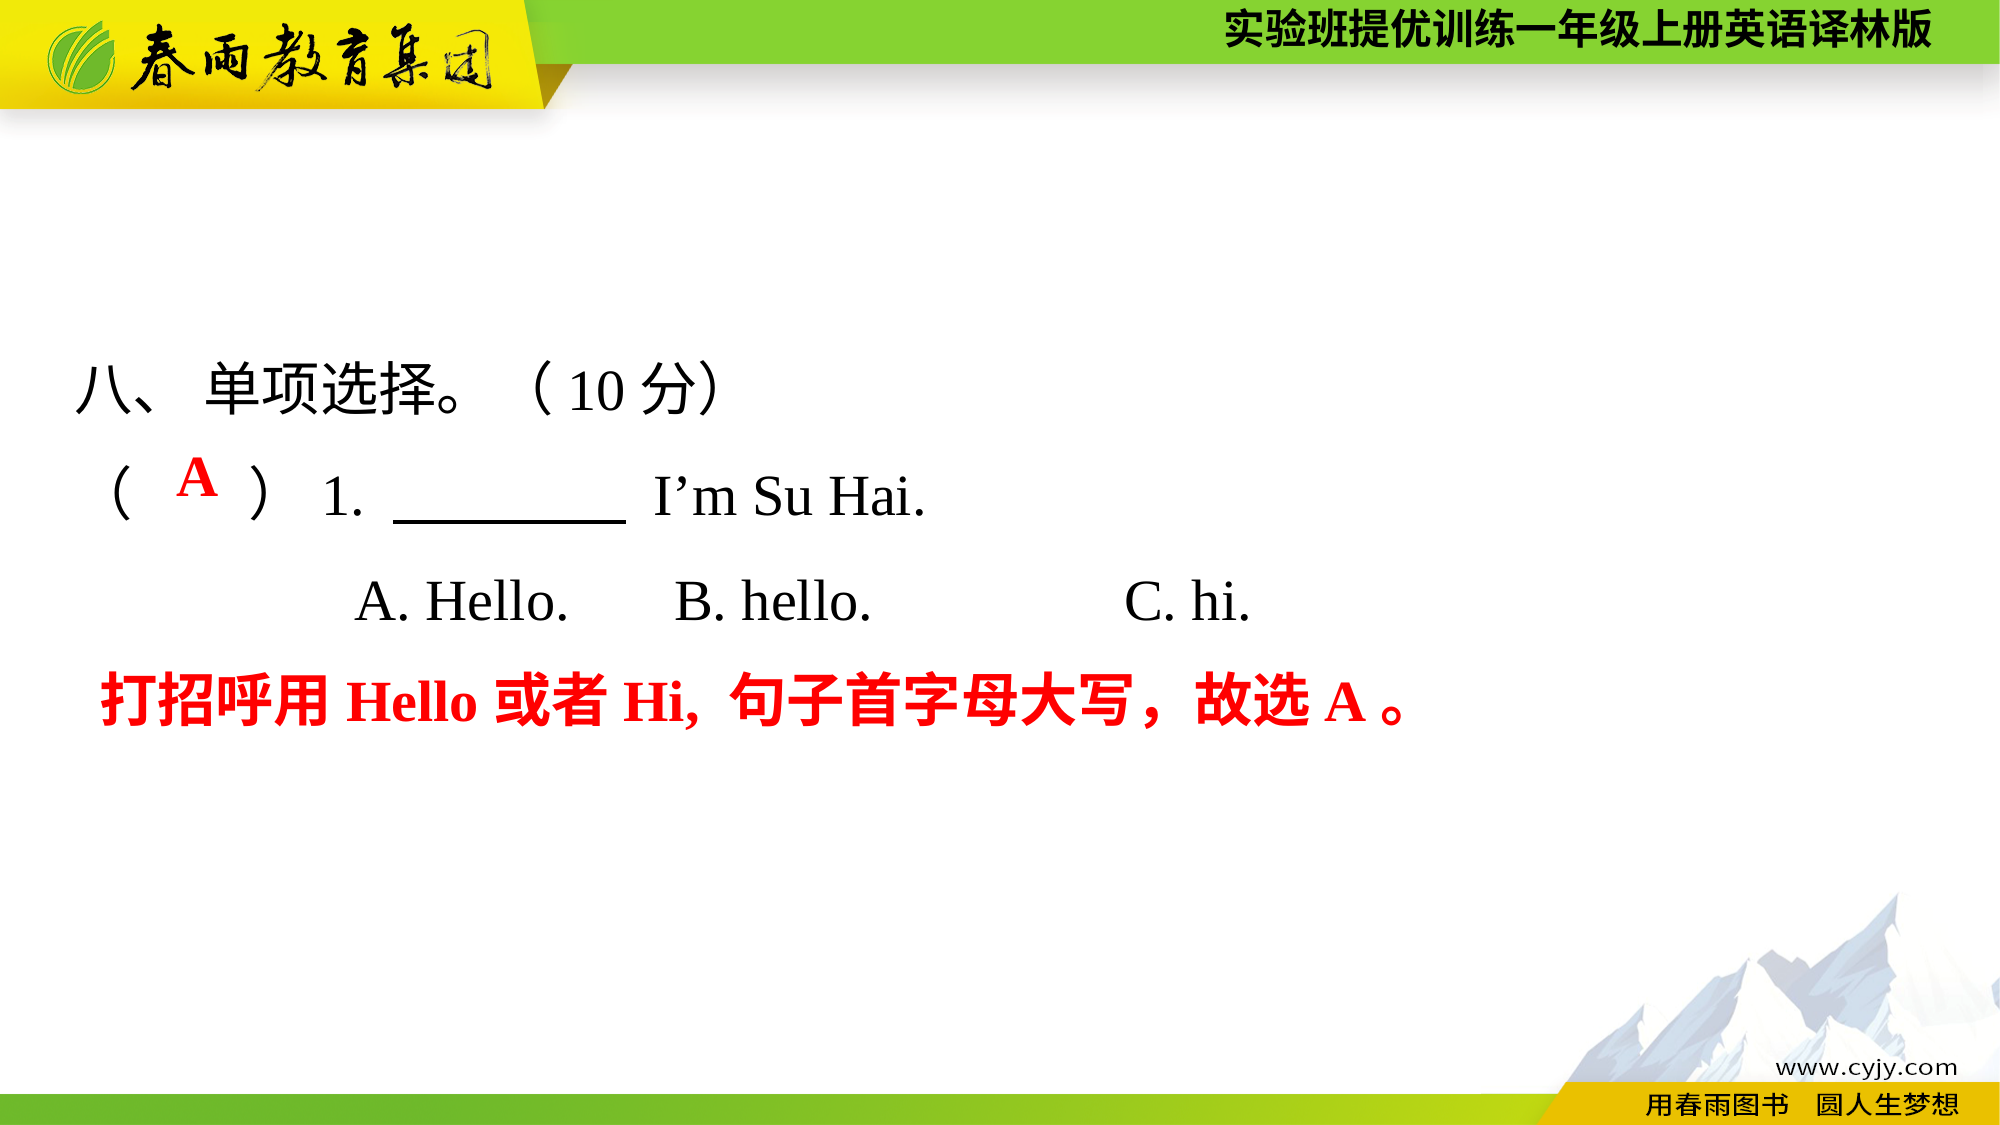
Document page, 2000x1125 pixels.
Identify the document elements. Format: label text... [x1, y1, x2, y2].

text_box A [161, 431, 234, 516]
text_box 打招呼用Hello或者Hi, 句子首字母大写，故选A。 [84, 620, 1969, 741]
list 八、 单项选择。（10分） （ ）1. I’m Su Hai. A. Hello. B. hello. C. hi. [59, 309, 1944, 644]
picture [0, 0, 2000, 1125]
